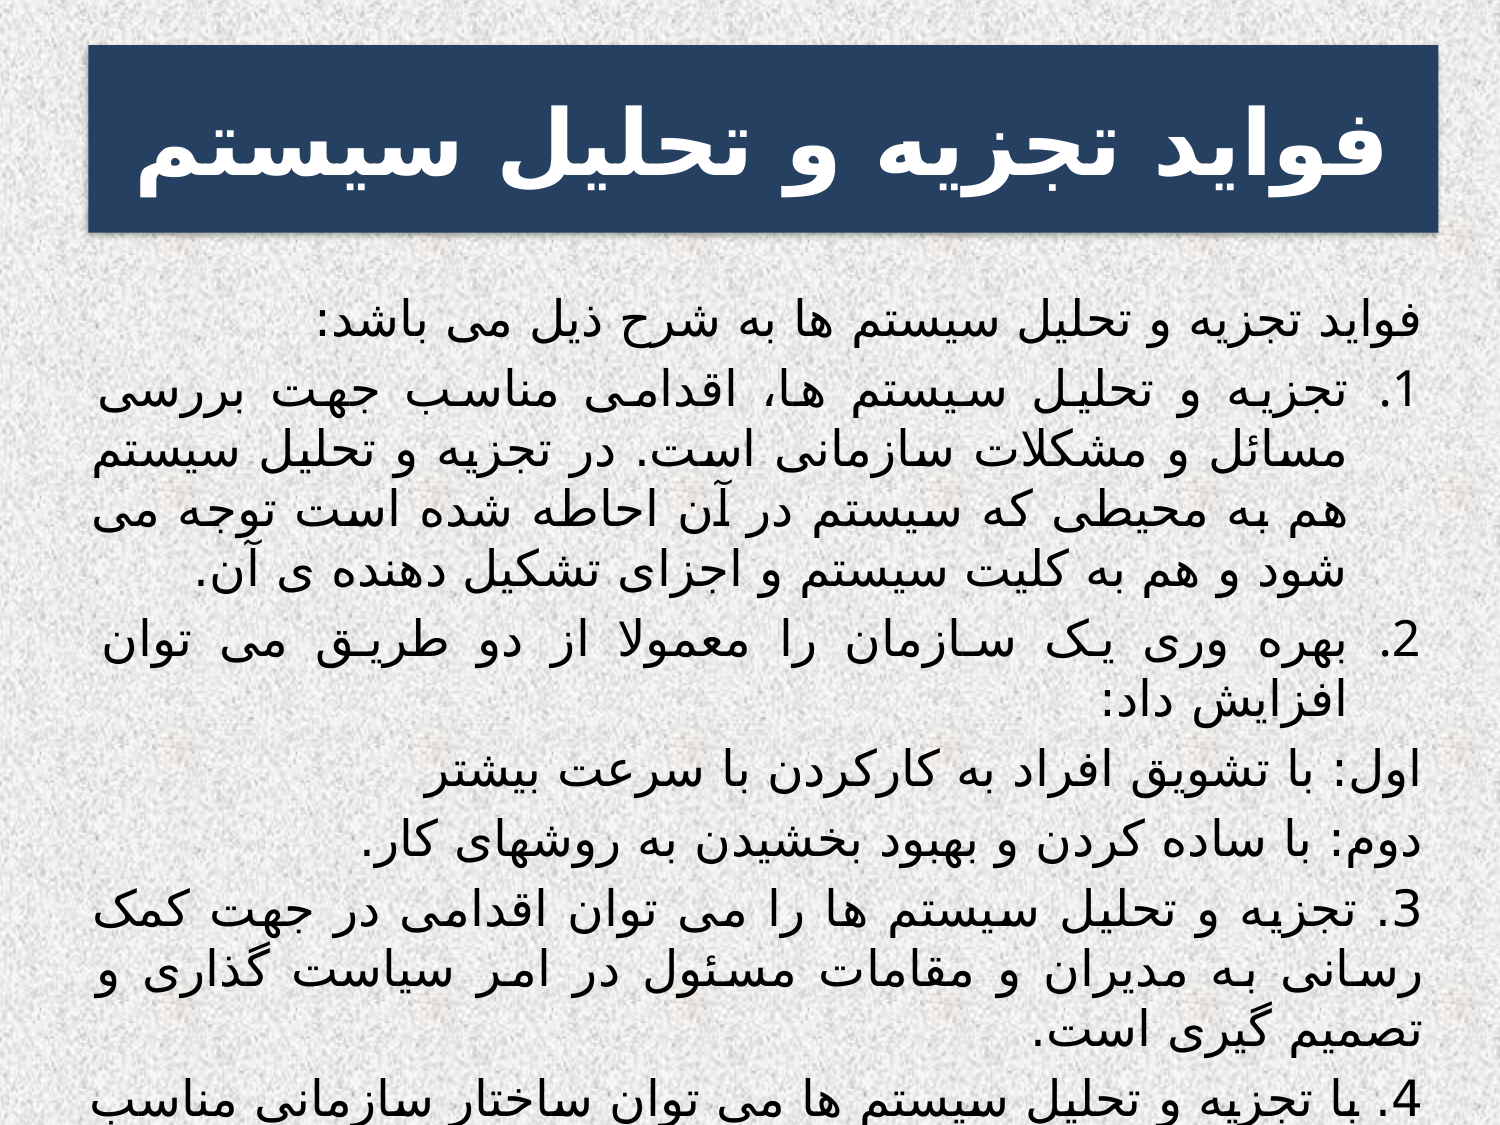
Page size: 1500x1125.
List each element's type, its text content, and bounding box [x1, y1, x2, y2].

picture [0, 0, 1500, 1125]
list فواید تجزیه و تحلیل سیستم ها به شرح ذیل می باشد: تجزیه و تحلیل سیستم ها، اقدامی مناسب جهت بررسی مسائل و مشکلات سازمانی است. در تجزیه و تحلیل سیستم هم به محیطی که سیستم در آن احاطه شده است توجه می شود و هم به کلیت سیستم و اجزای تشکیل دهنده ی آن. بهره وری یک سازمان را معمولا از دو طریق می توان افزایش داد: اول: با تشویق افراد به کارکردن با سرعت بیشتر دوم: با ساده کردن و بهبود بخشیدن به روشهای کار. 3. تجزیه و تحلیل سیستم ها را می توان اقدامی در جهت کمک رسانی به مدیران و مقامات مسئول در امر سیاست گذاری و تصمیم گیری است. 4. با تجزیه و تحلیل سیستم ها می توان ساختار سازمانی مناسب تر و روشهای اجرائی کارآمدتر و شیوه های عملیاتی پرثمرتر به وجود آورد وبر میزان اثربخشی و ثمربخشی سازمان افزود. [75, 278, 1439, 1083]
text_box فواید تجزیه و تحلیل سیستم [88, 45, 1439, 233]
